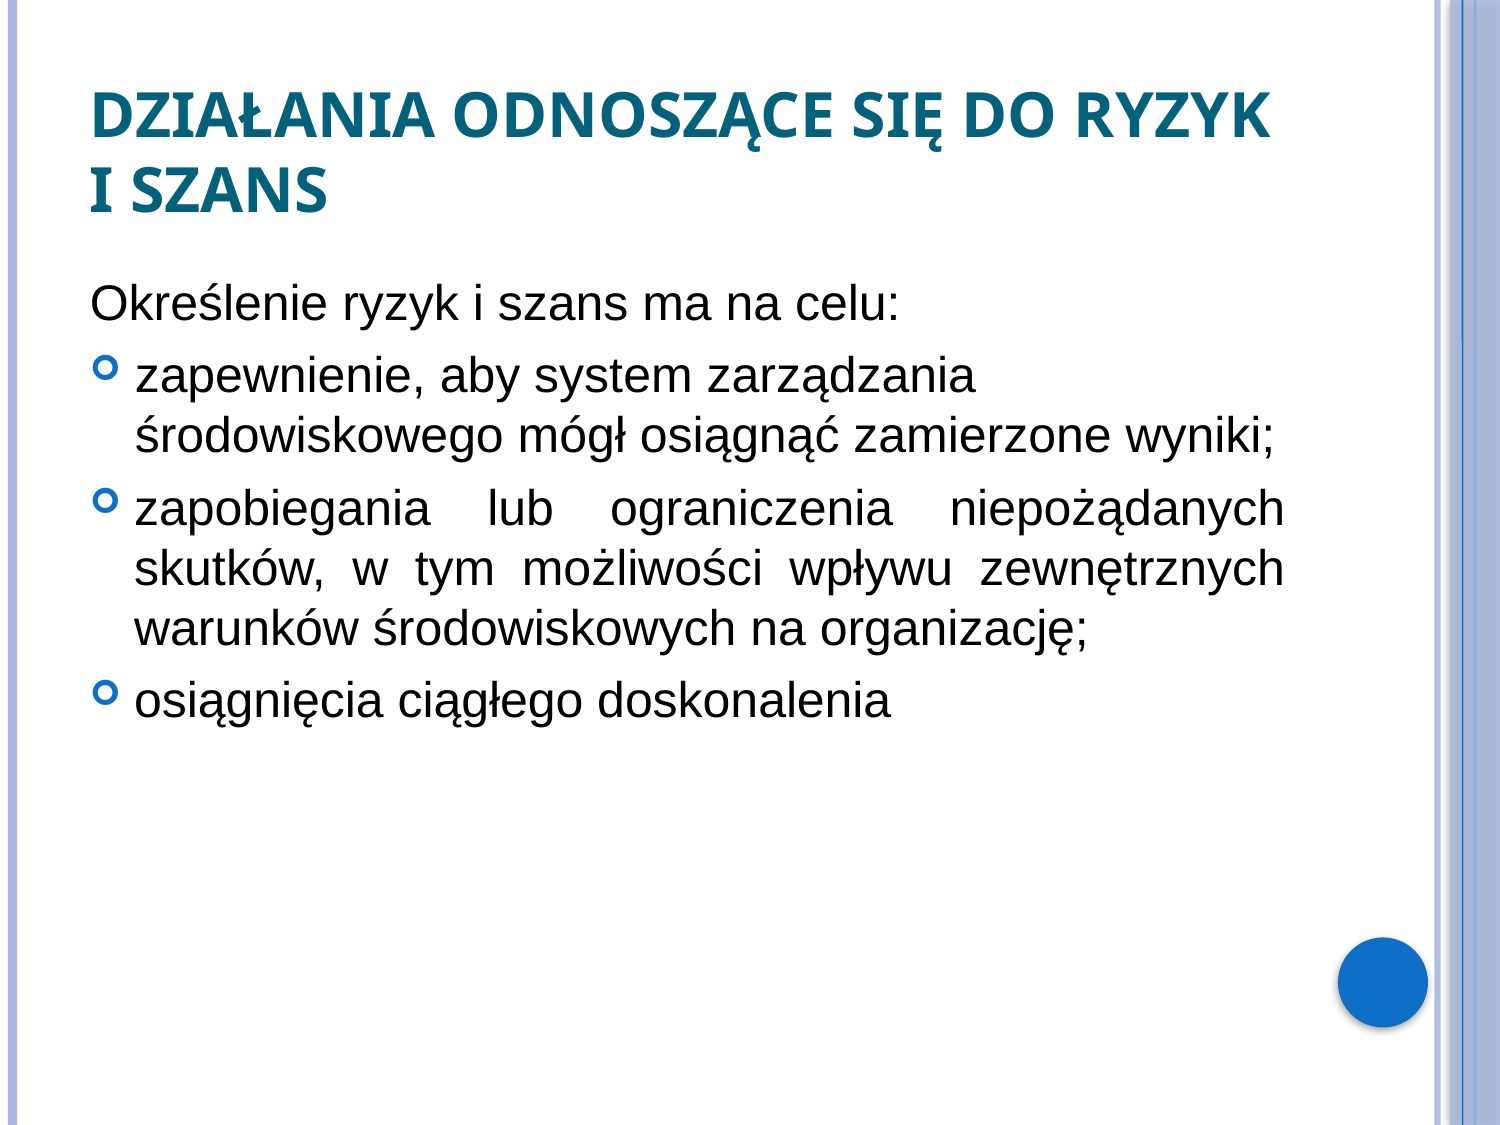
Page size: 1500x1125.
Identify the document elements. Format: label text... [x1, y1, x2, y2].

title Działania odnoszące się do ryzyk i szans [75, 45, 1300, 233]
list Określenie ryzyk i szans ma na celu: zapewnienie, aby system zarządzania środowiskowego mógł osiągnąć zamierzone wyniki; zapobiegania lub ograniczenia niepożądanych skutków, w tym możliwości wpływu zewnętrznych warunków środowiskowych na organizację; osiągnięcia ciągłego doskonalenia [75, 262, 1300, 1062]
